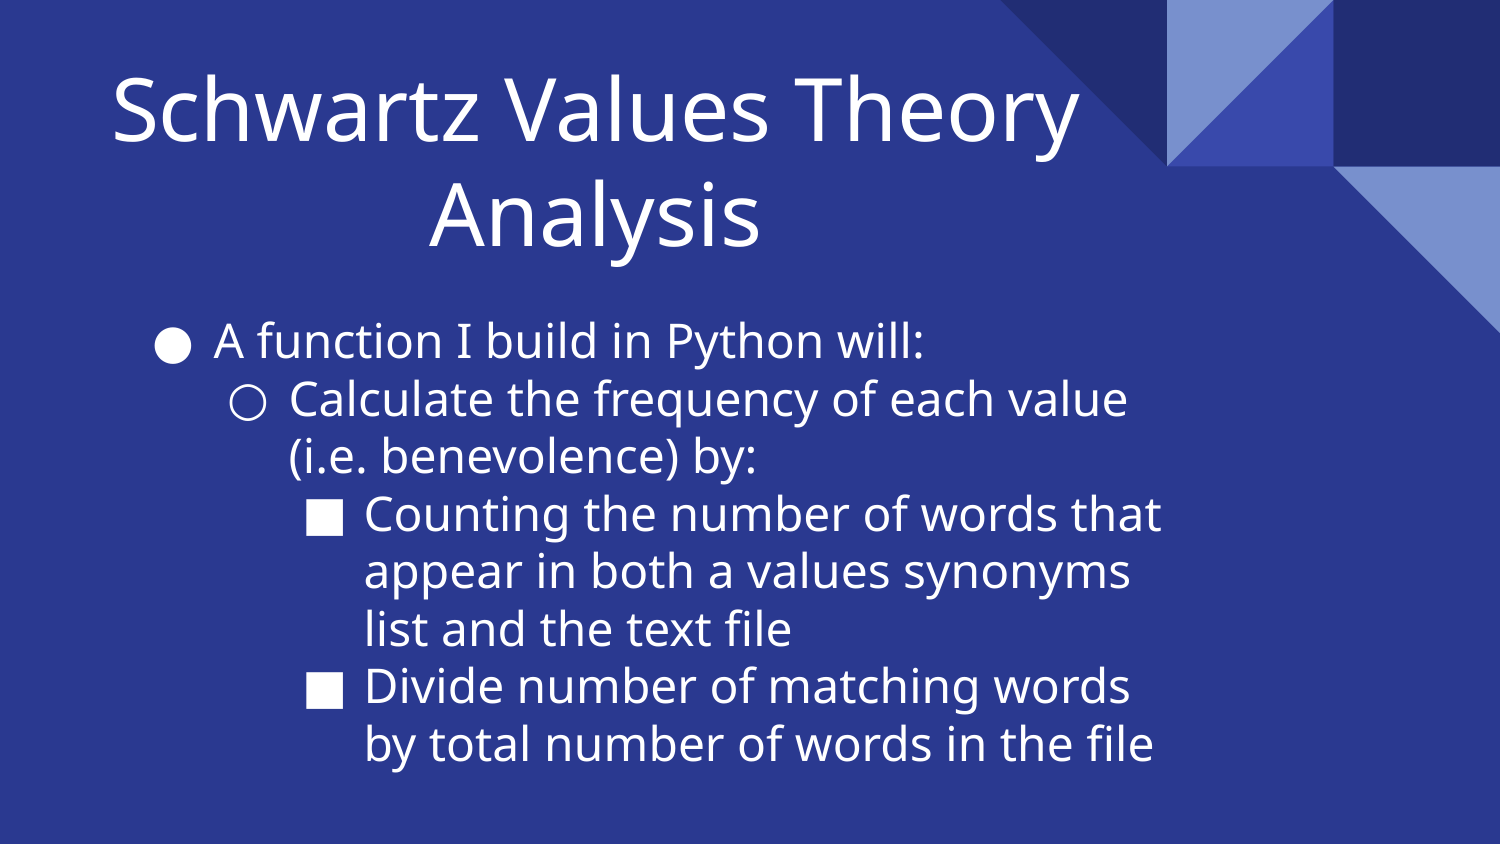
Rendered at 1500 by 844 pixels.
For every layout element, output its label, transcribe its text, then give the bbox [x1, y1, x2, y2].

title Schwartz Values Theory Analysis [65, 90, 1127, 228]
text_box A function I build in Python will: Calculate the frequency of each value (i.e. benevolence) by: Counting the number of words that appear in both a values synonyms list and the text file Divide number of matching words by total number of words in the file [123, 296, 1185, 718]
